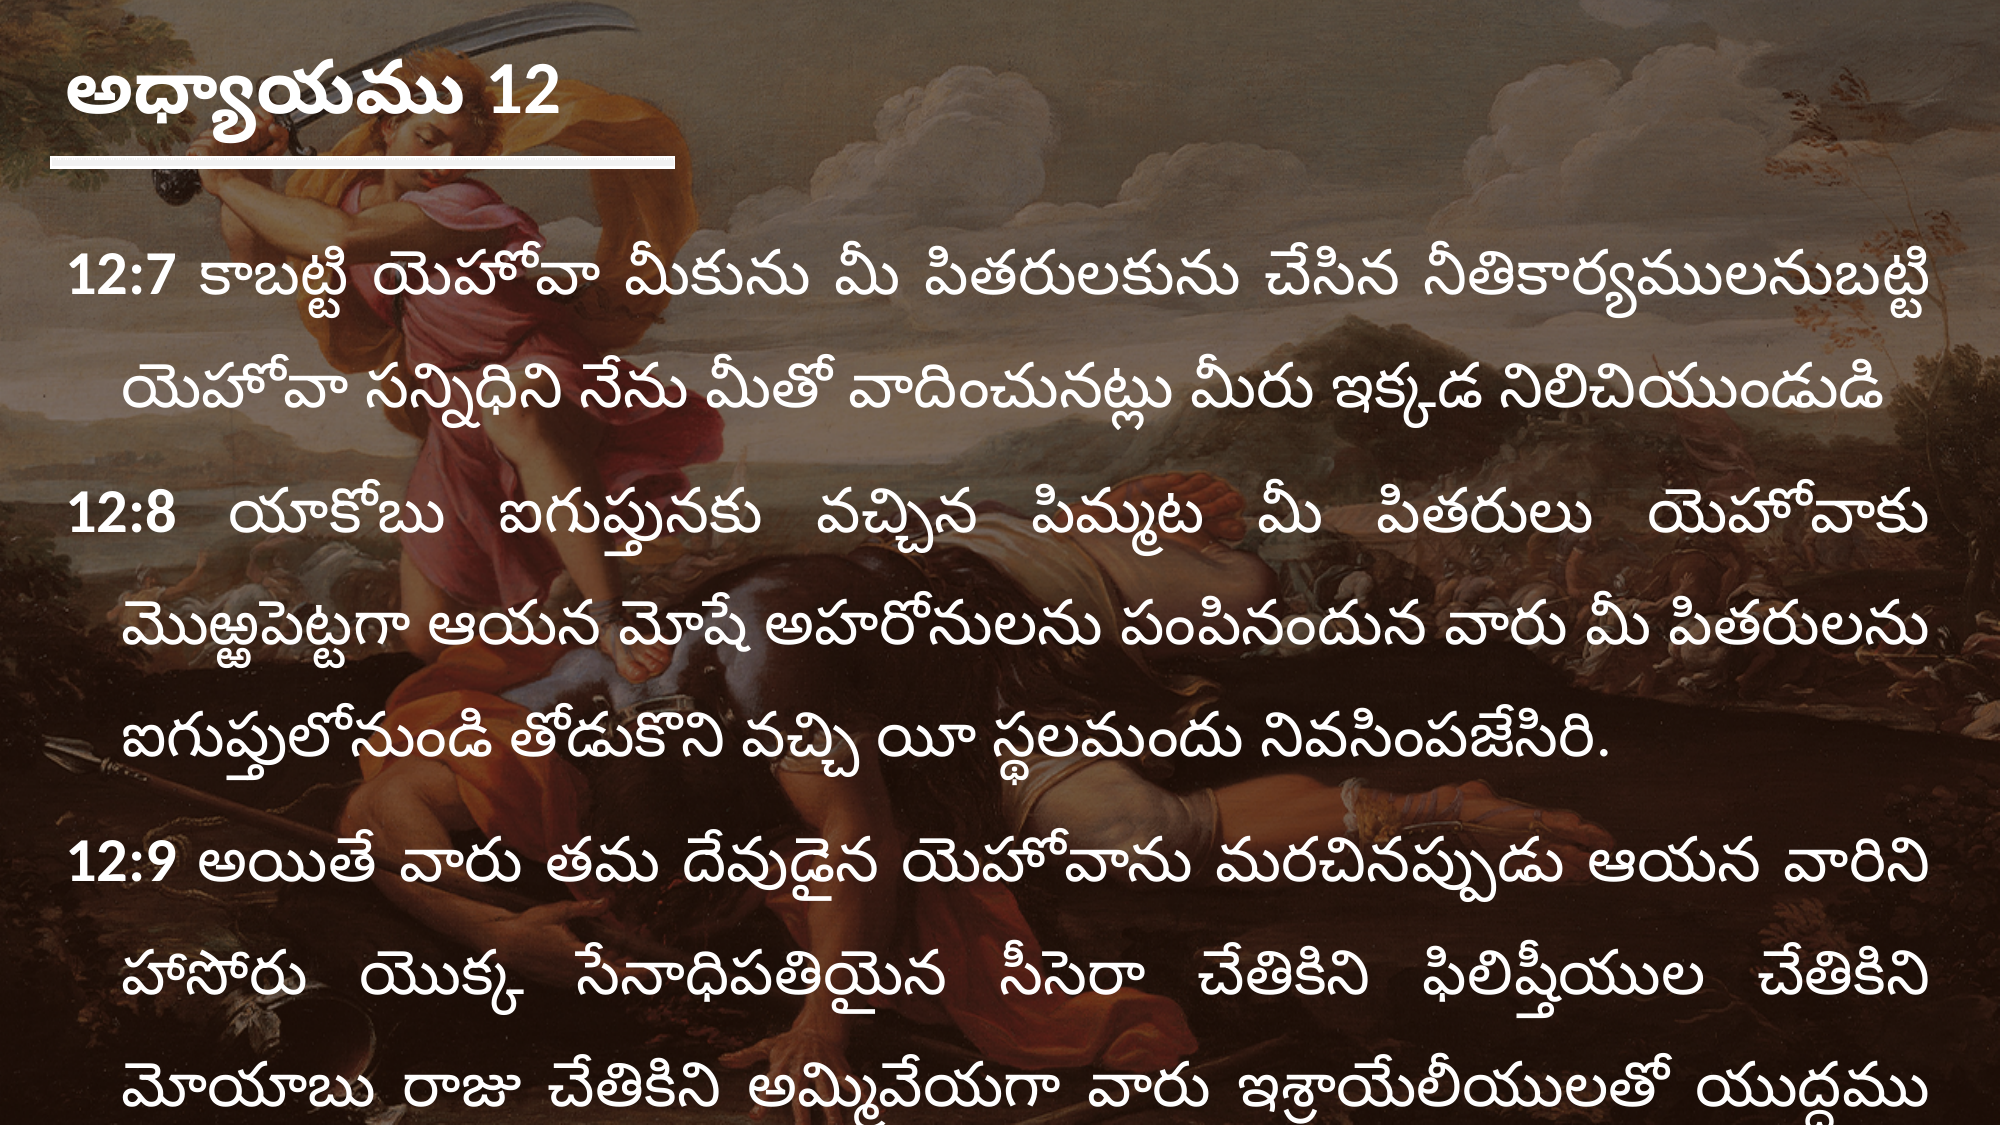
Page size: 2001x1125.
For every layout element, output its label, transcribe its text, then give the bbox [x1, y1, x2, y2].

list 12:7 కాబట్టి యెహోవా మీకును మీ పితరులకును చేసిన నీతికార్యములనుబట్టి యెహోవా సన్నిధిని నేను మీతో వాదించునట్లు మీరు ఇక్కడ నిలిచియుండుడి 12:8 యాకోబు ఐగుప్తునకు వచ్చిన పిమ్మట మీ పితరులు యెహోవాకు మొఱ్ఱపెట్టగా ఆయన మోషే అహరోనులను పంపినందున వారు మీ పితరులను ఐగుప్తులోనుండి తోడుకొని వచ్చి యీ స్థలమందు నివసింపజేసిరి. 12:9 అయితే వారు తమ దేవుడైన యెహోవాను మరచినప్పుడు ఆయన వారిని హాసోరు యొక్క సేనాధిపతియైన సీసెరా చేతికిని ఫిలిష్తీయుల చేతికిని మోయాబు రాజు చేతికిని అమ్మివేయగా వారు ఇశ్రాయేలీయులతో యుద్ధము చేసిరి. [50, 187, 1946, 1063]
picture [0, 0, 2000, 1125]
title అధ్యాయము 12 [50, 0, 1925, 167]
